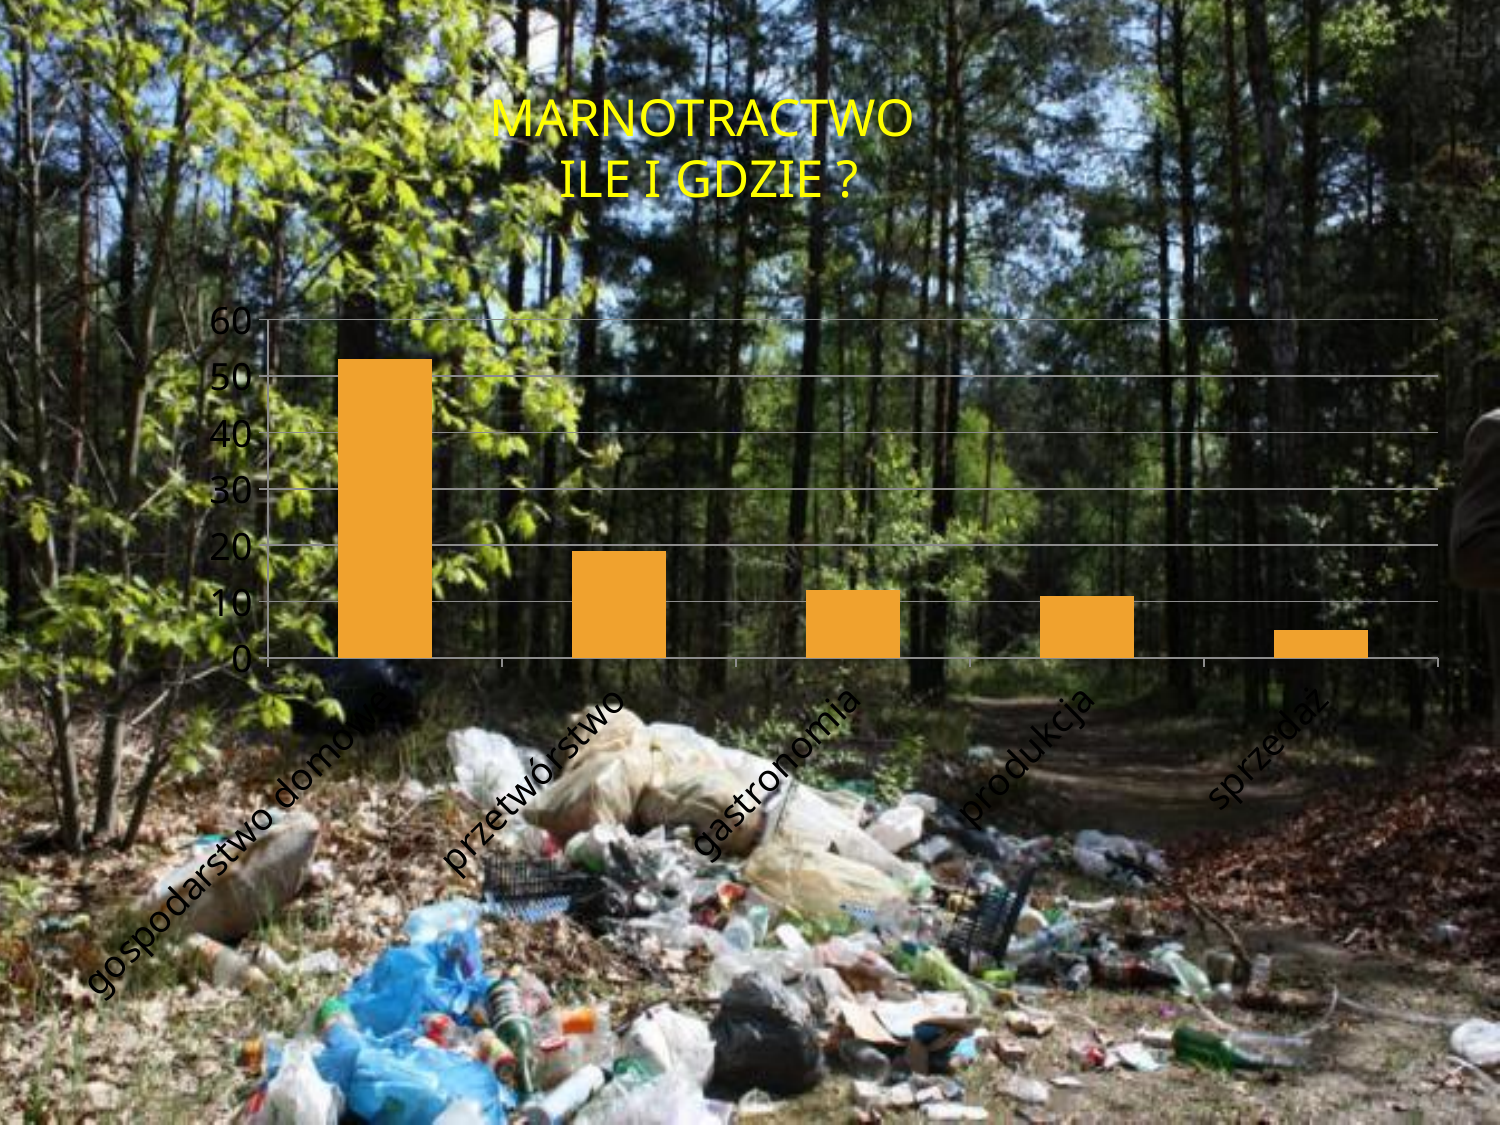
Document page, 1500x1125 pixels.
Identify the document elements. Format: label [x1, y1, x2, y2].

picture [0, 0, 1500, 1125]
chart [40, 278, 1467, 1022]
